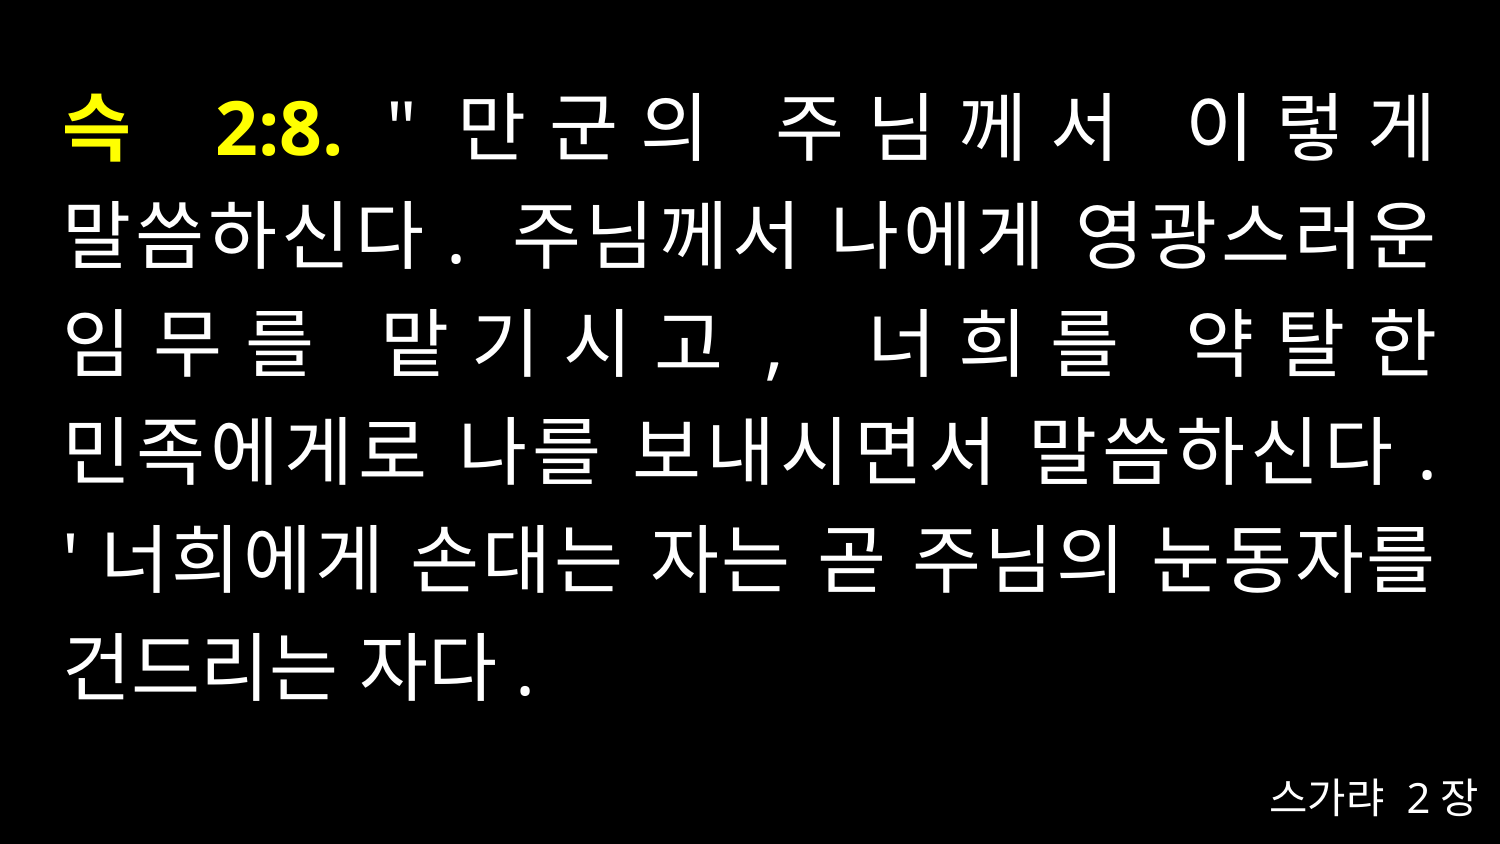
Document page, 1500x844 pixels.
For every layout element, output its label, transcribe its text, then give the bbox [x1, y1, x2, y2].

subtitle 스가랴 2장 [916, 770, 1500, 844]
title 슥 2:8. "만군의 주님께서 이렇게 말씀하신다. 주님께서 나에게 영광스러운 임무를 맡기시고, 너희를 약탈한 민족에게로 나를 보내시면서 말씀하신다. '너희에게 손대는 자는 곧 주님의 눈동자를 건드리는 자다. [0, 0, 1500, 844]
